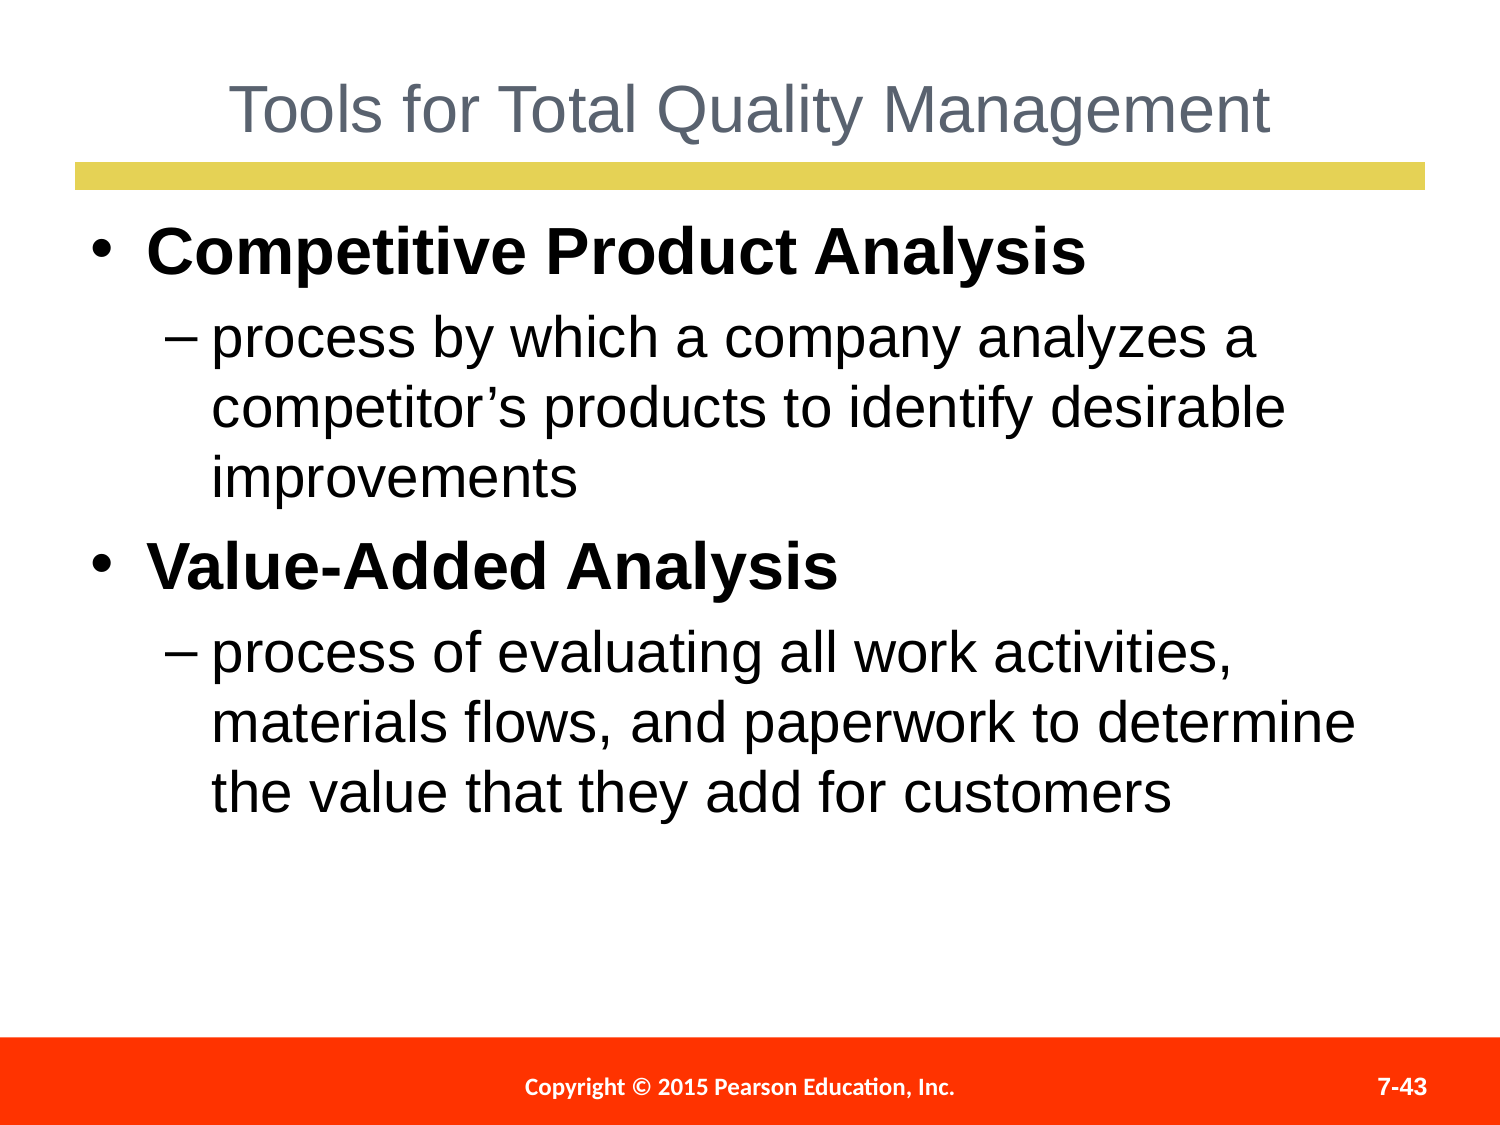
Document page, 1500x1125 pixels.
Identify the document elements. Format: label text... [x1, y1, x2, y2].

list Competitive Product Analysis process by which a company analyzes a competitor’s products to identify desirable improvements Value-Added Analysis process of evaluating all work activities, materials flows, and paperwork to determine the value that they add for customers [74, 199, 1426, 1006]
title Tools for Total Quality Management [74, 12, 1426, 199]
